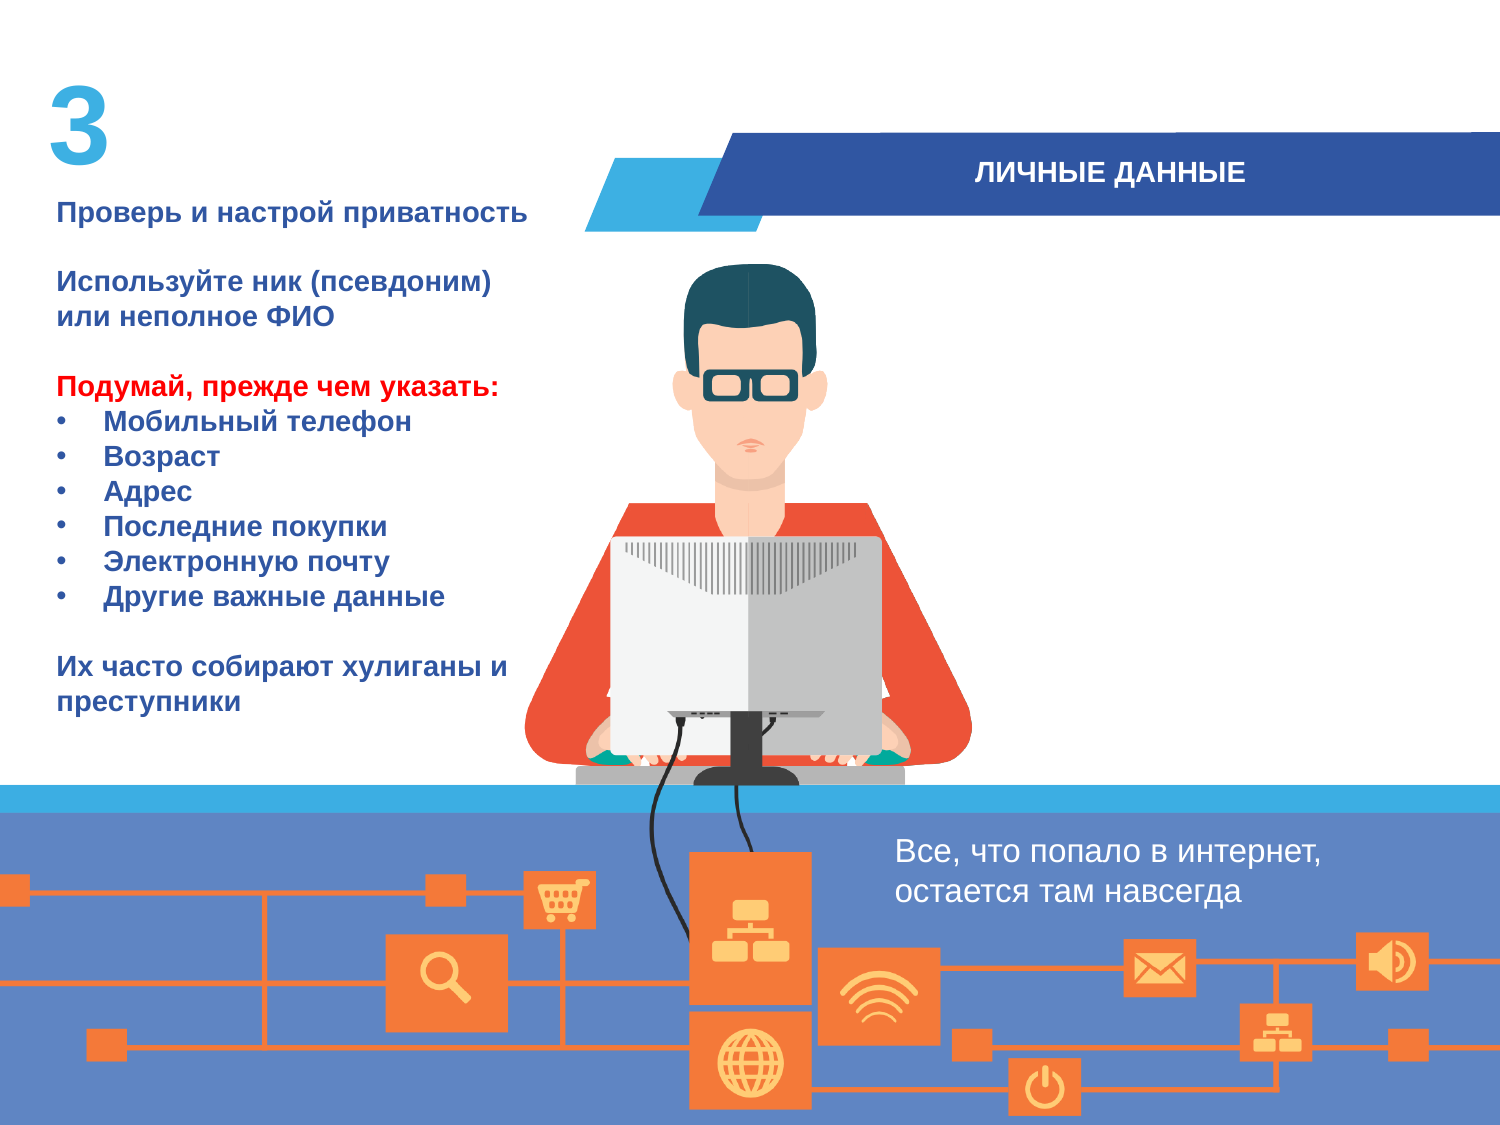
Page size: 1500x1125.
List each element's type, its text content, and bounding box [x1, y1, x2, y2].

picture [0, 263, 1500, 1125]
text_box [584, 132, 1500, 232]
text_box Проверь и настрой приватность Используйте ник (псевдоним) или неполное ФИО Подумай, прежде чем указать: Мобильный телефон Возраст Адрес Последние покупки Электронную почту Другие важные данные Их часто собирают хулиганы и преступники [41, 185, 553, 261]
text_box 3 [33, 78, 183, 161]
